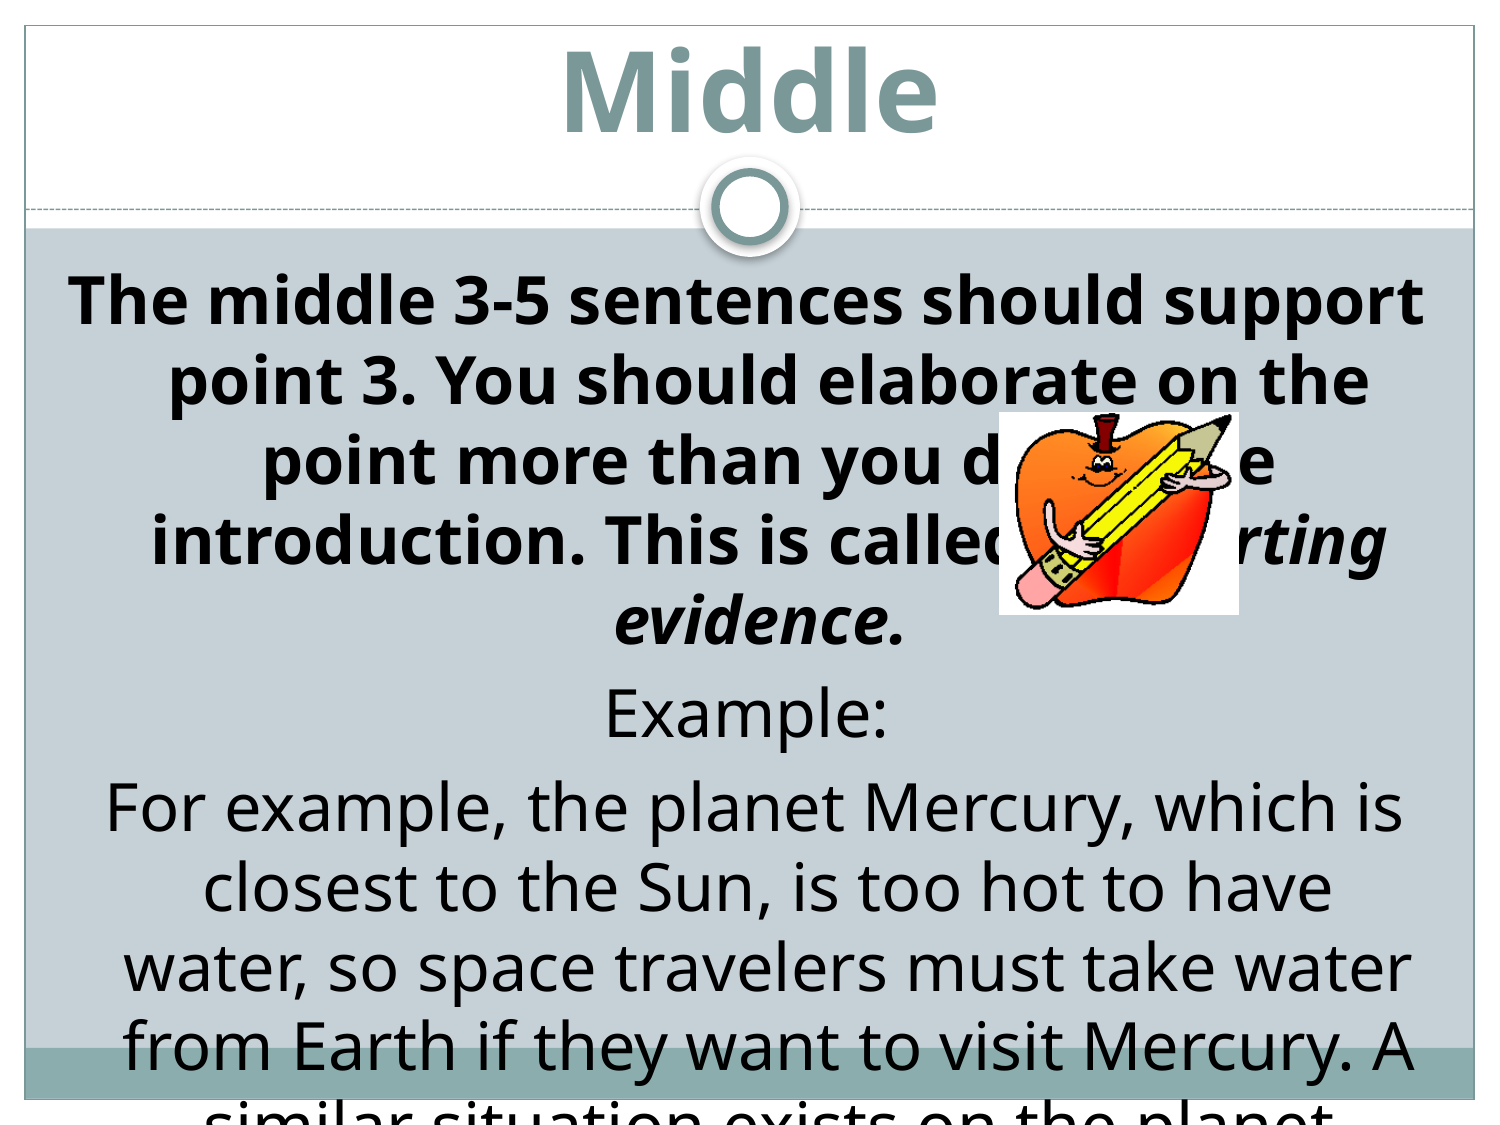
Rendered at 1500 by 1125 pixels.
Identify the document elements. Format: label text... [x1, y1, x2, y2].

picture [999, 412, 1240, 615]
title Middle [49, 37, 1450, 162]
list The middle 3-5 sentences should support point 3. You should elaborate on the point more than you did in the introduction. This is called supporting evidence. Example: For example, the planet Mercury, which is closest to the Sun, is too hot to have water, so space travelers must take water from Earth if they want to visit Mercury. A similar situation exists on the planet Venus, second from the Sun. This planet is likewise too hot for water to exist. [49, 250, 1445, 1001]
